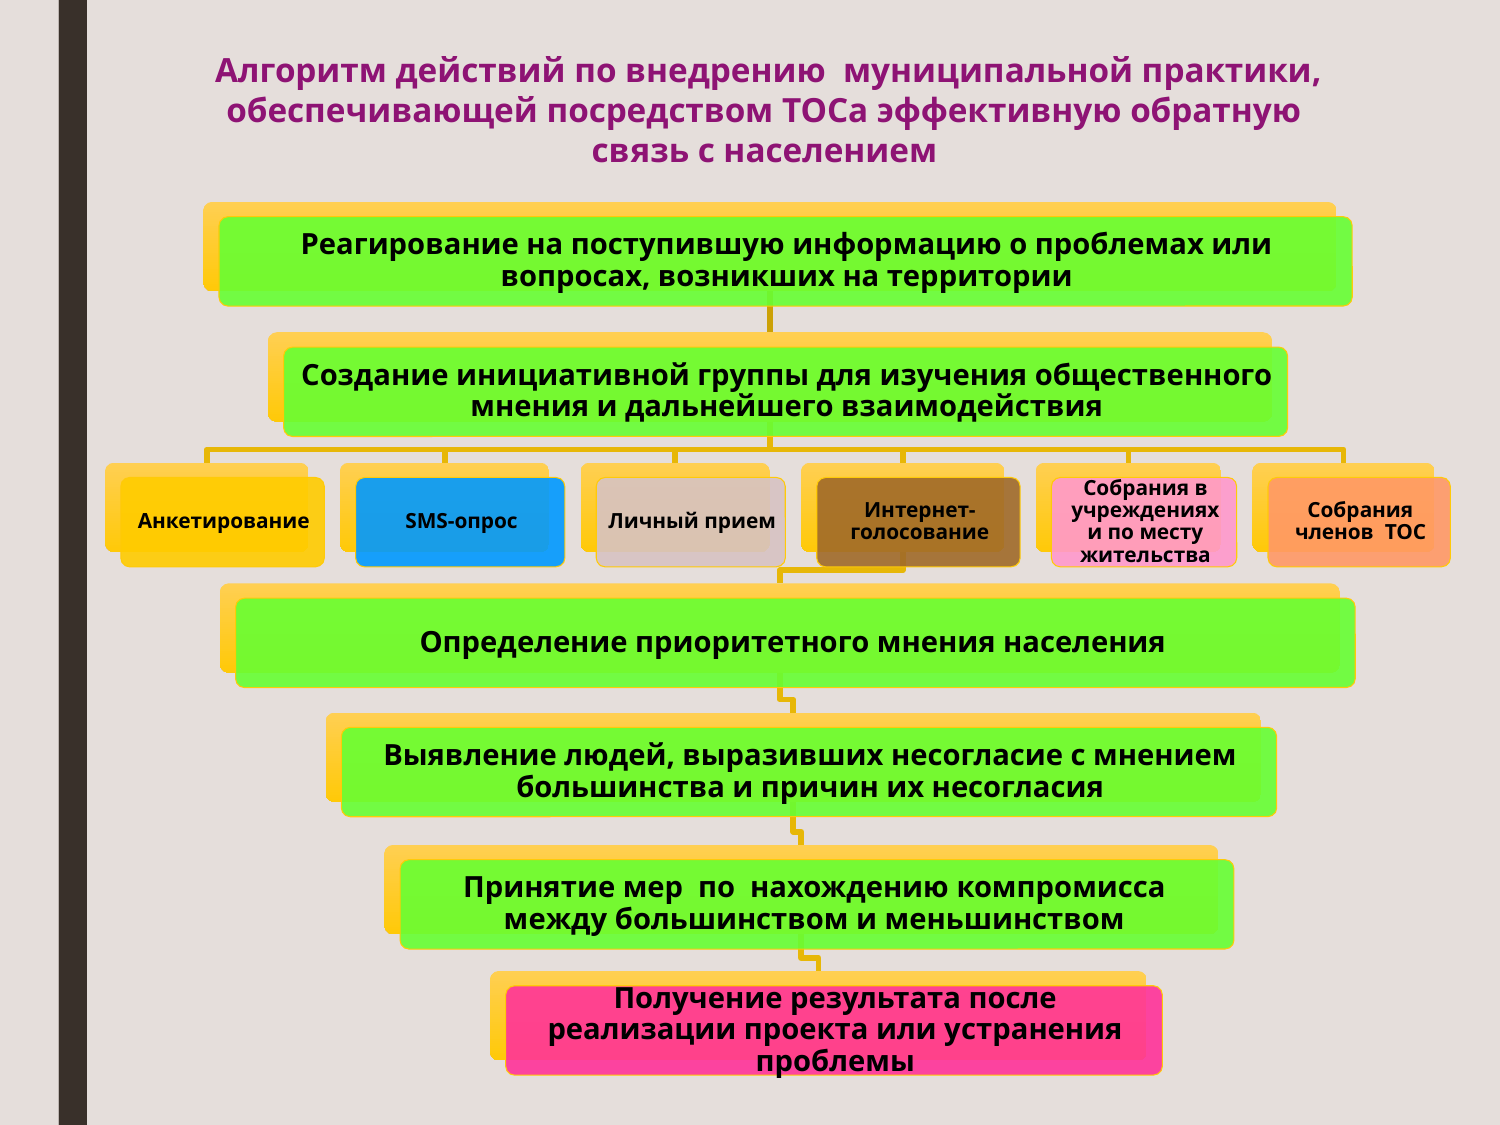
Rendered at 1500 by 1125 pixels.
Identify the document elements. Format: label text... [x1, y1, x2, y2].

text_box Алгоритм действий по внедрению муниципальной практики, обеспечивающей посредством ТОСа эффективную обратную связь с населением [138, 42, 1400, 177]
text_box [104, 196, 1479, 1094]
